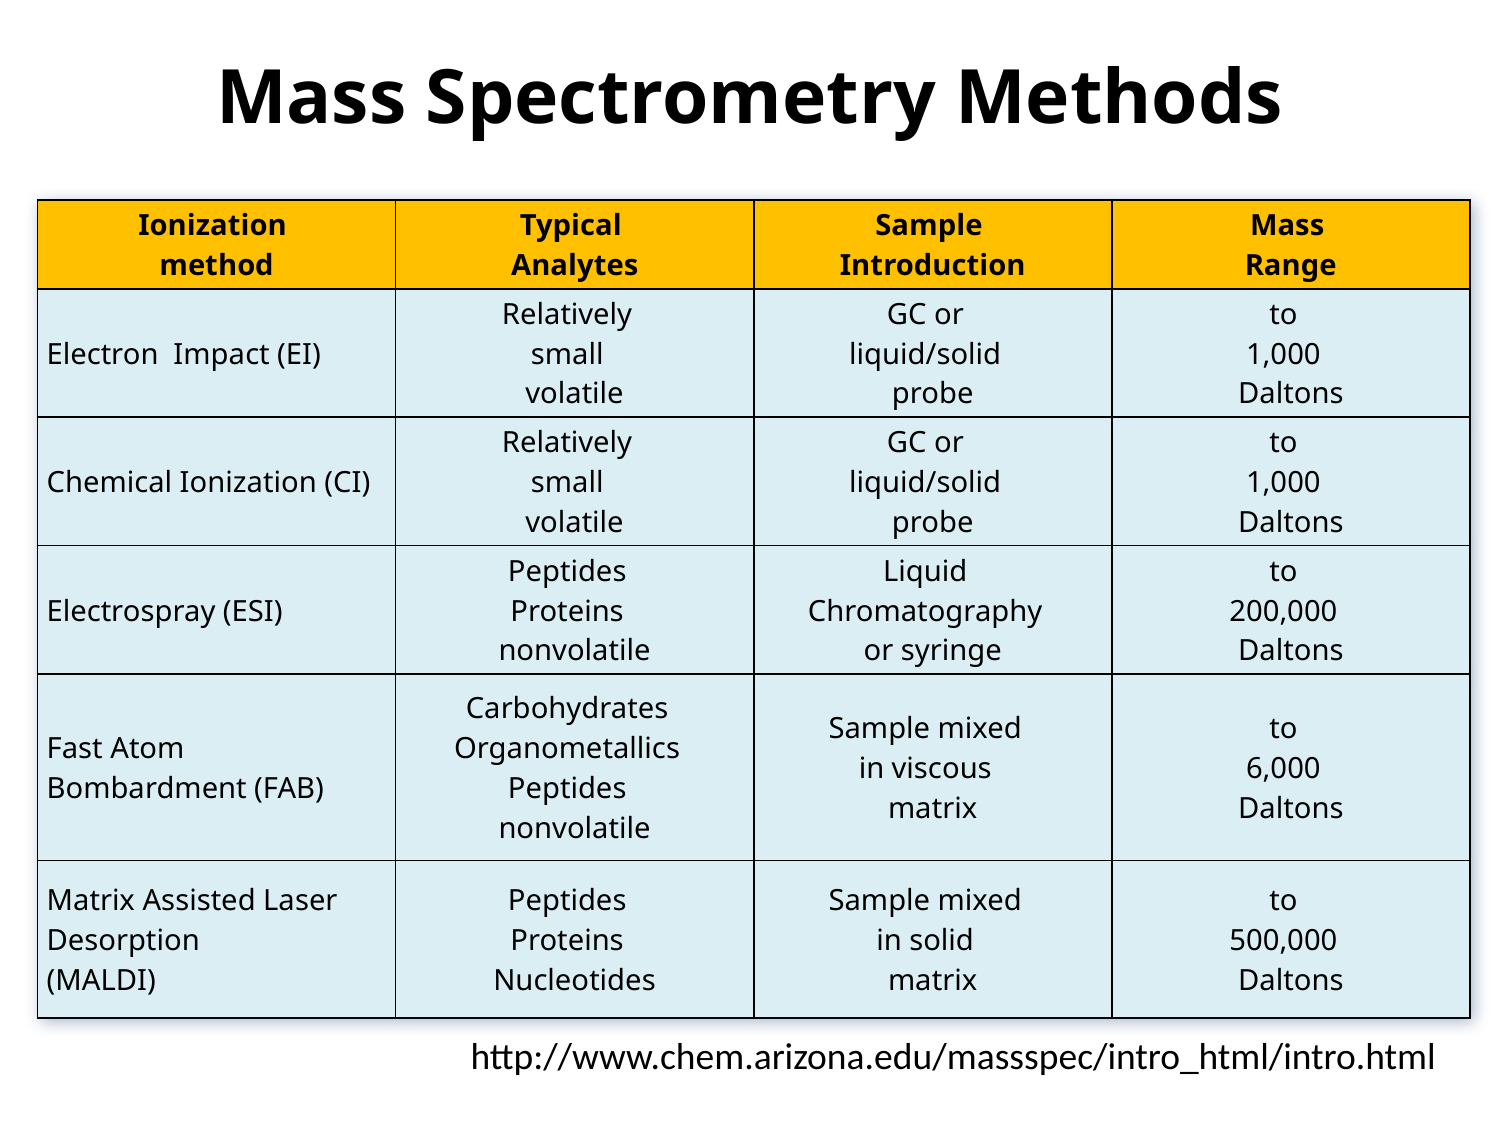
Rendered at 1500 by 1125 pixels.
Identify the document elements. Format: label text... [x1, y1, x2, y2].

table_cell Peptides Proteins Nucleotides [396, 861, 753, 1017]
table_cell Peptides Proteins nonvolatile [396, 546, 753, 673]
table_cell to 200,000 Daltons [1113, 546, 1469, 673]
table_cell Fast Atom Bombardment (FAB) [38, 675, 395, 860]
table_cell to 1,000 Daltons [1113, 290, 1469, 416]
table_cell Electron Impact (EI) [38, 290, 395, 416]
table_cell Relatively small volatile [396, 418, 753, 545]
table_cell Chemical Ionization (CI) [38, 418, 395, 545]
table_cell Matrix Assisted Laser Desorption (MALDI) [38, 861, 395, 1017]
table_cell Electrospray (ESI) [38, 546, 395, 673]
table_cell to 6,000 Daltons [1113, 675, 1469, 860]
table_cell to 500,000 Daltons [1113, 861, 1469, 1017]
table_cell GC or liquid/solid probe [755, 418, 1111, 545]
table_cell Carbohydrates Organometallics Peptides nonvolatile [396, 675, 753, 860]
table_cell Sample mixed in viscous matrix [755, 675, 1111, 860]
table_header Typical Analytes [396, 201, 753, 288]
table_header Sample Introduction [755, 201, 1111, 288]
title Mass Spectrometry Methods [75, 0, 1425, 188]
text_box http://www.chem.arizona.edu/massspec/intro_html/intro.html [455, 1024, 1452, 1085]
table_cell Liquid Chromatography or syringe [755, 546, 1111, 673]
table_header Mass Range [1113, 201, 1469, 288]
table_cell to 1,000 Daltons [1113, 418, 1469, 545]
table_cell Sample mixed in solid matrix [755, 861, 1111, 1017]
table_cell Relatively small volatile [396, 290, 753, 416]
table_header Ionization method [38, 201, 395, 288]
table_cell GC or liquid/solid probe [755, 290, 1111, 416]
